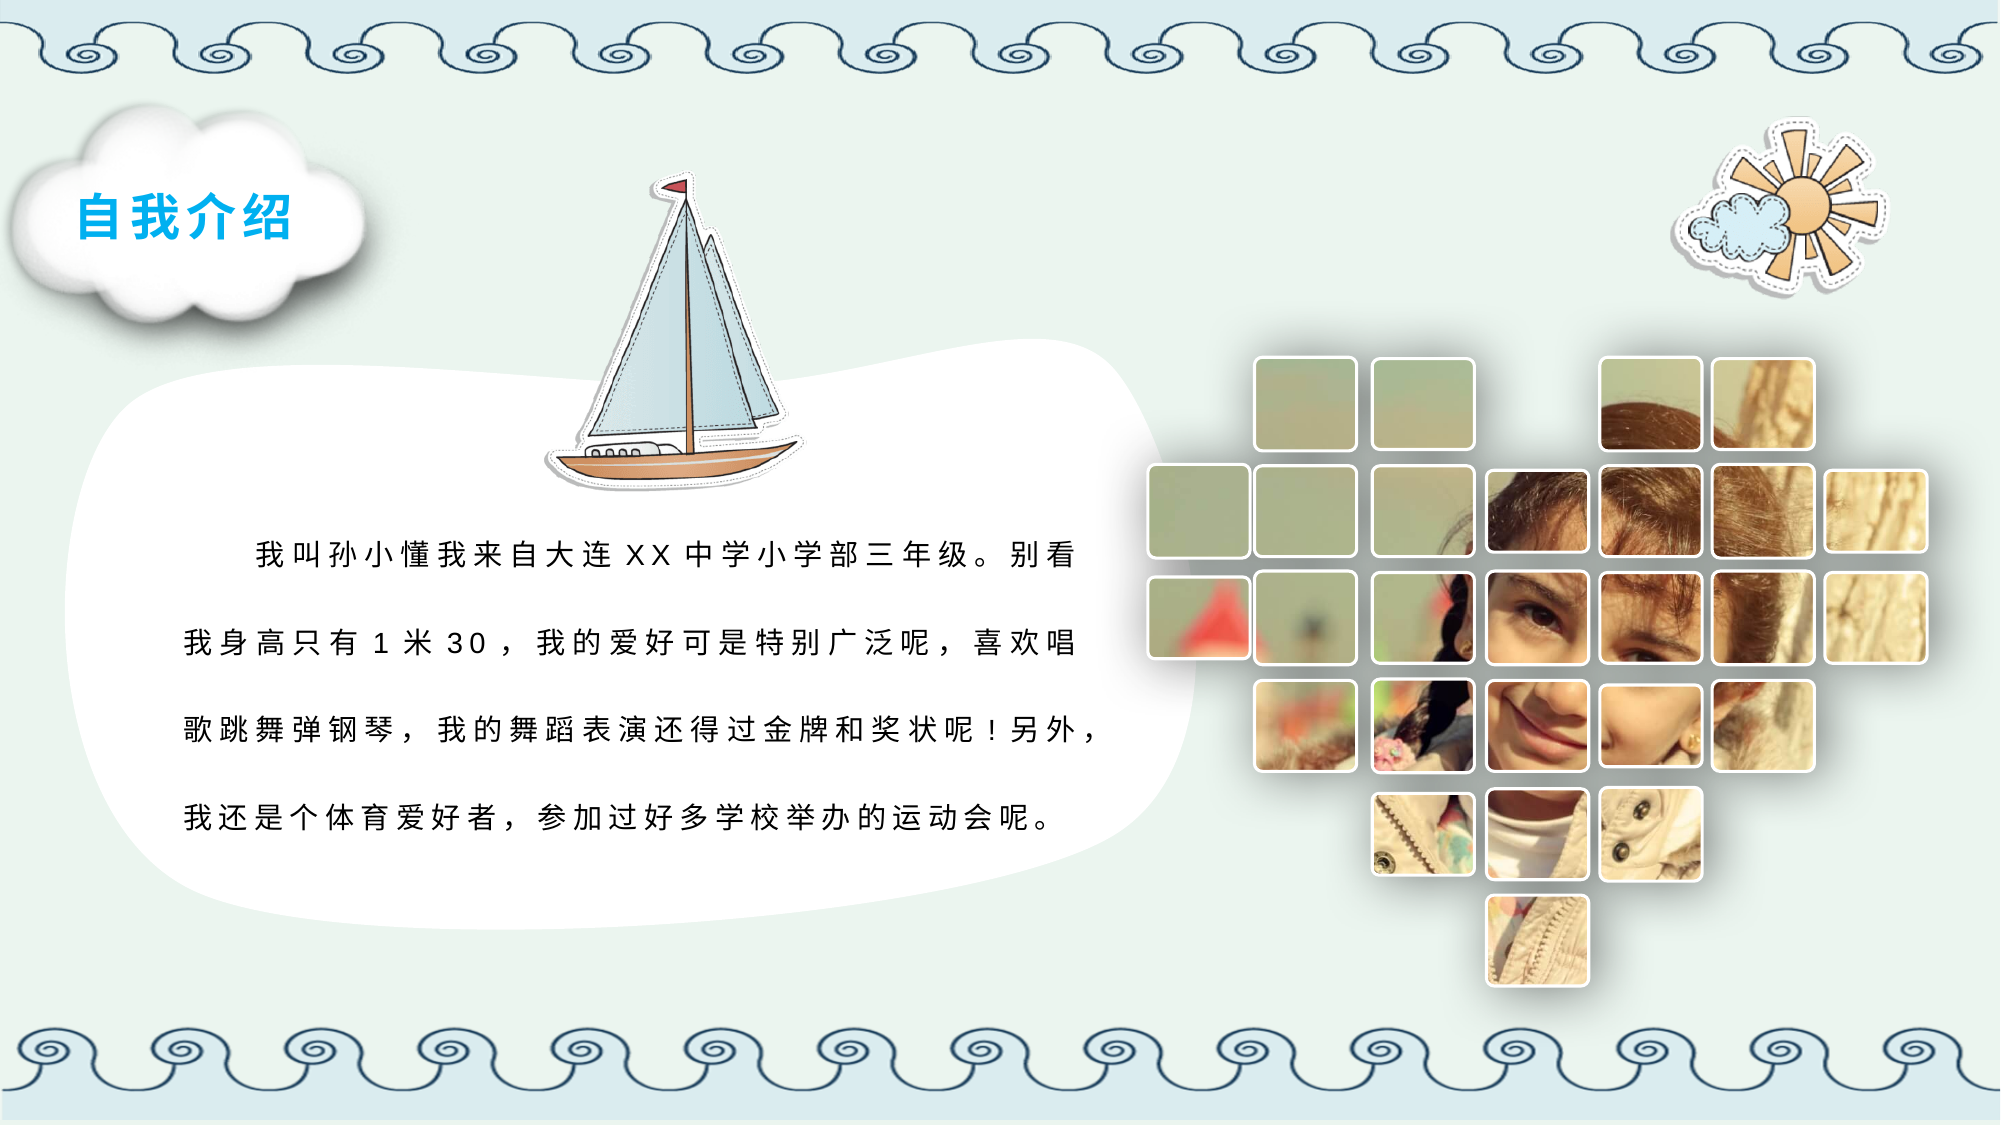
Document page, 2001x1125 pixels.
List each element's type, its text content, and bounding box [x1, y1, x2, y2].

text_box [63, 337, 1147, 931]
picture [1147, 357, 1928, 986]
picture [513, 111, 825, 562]
picture [3, 1006, 2001, 1120]
text_box 我叫孙小懂我来自大连XX中学小学部三年级。别看我身高只有1米30，我的爱好可是特别广泛呢，喜欢唱歌跳舞弹钢琴，我的舞蹈表演还得过金牌和奖状呢!另外，我还是个体育爱好者，参加过好多学校举办的运动会呢。 [168, 476, 1098, 842]
picture [0, 0, 2000, 477]
